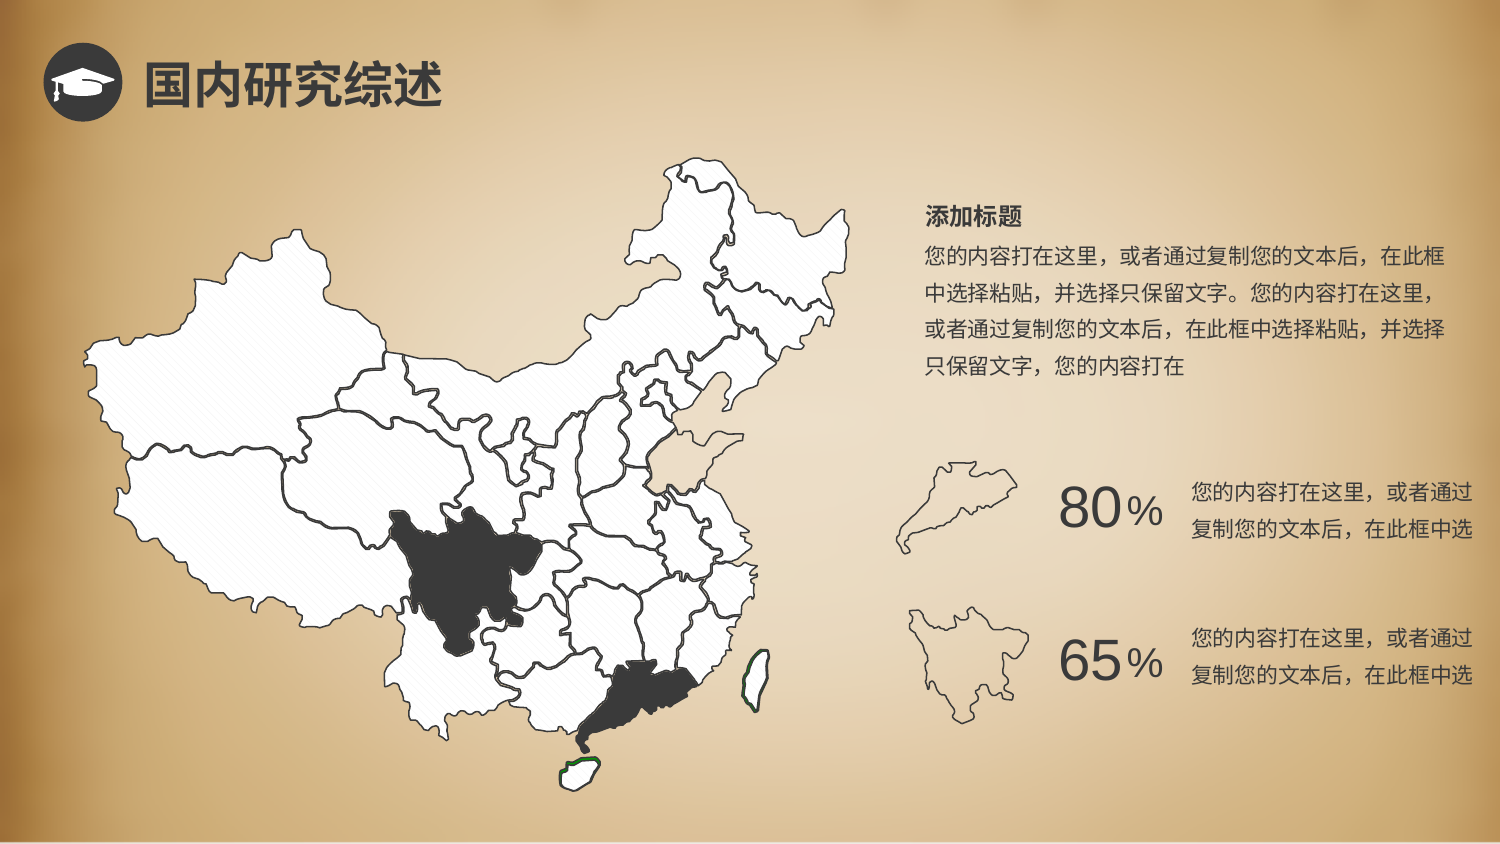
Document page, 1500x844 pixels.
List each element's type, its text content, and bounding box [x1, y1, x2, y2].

text_box [909, 607, 1029, 724]
text_box 您的内容打在这里，或者通过复制您的文本后，在此框中选 [1176, 606, 1500, 696]
picture [0, 0, 1500, 844]
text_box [83, 158, 849, 792]
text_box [1042, 461, 1180, 548]
text_box 国内研究综述 [128, 46, 578, 121]
text_box [896, 461, 1017, 554]
text_box 您的内容打在这里，或者通过复制您的文本后，在此框中选 [1176, 461, 1500, 550]
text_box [44, 43, 122, 121]
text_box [909, 175, 1474, 389]
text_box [1042, 615, 1180, 702]
